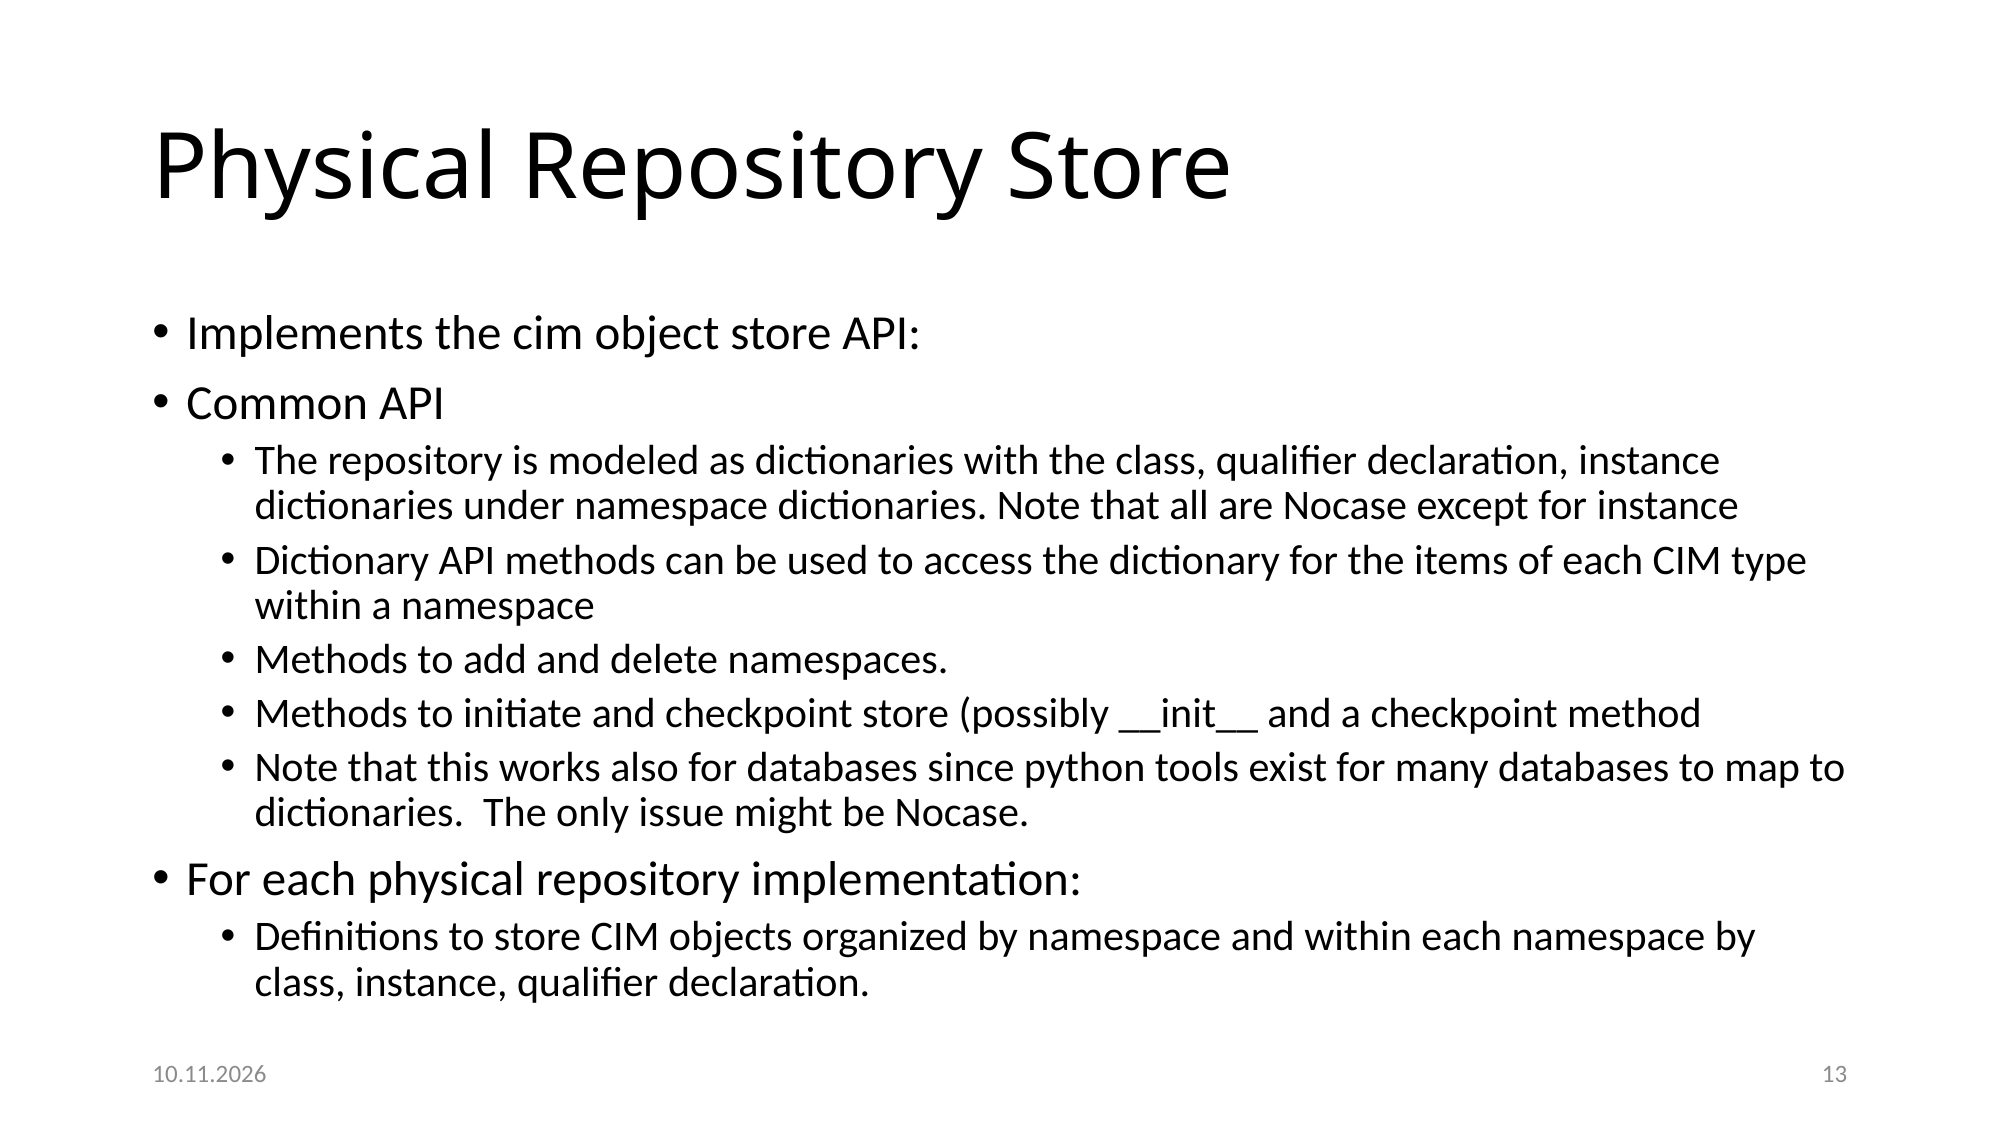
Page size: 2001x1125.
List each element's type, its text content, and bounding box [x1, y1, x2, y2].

slide_number 13 [1412, 1042, 1863, 1103]
list Implements the cim object store API: Common API The repository is modeled as dictionaries with the class, qualifier declaration, instance dictionaries under namespace dictionaries. Note that all are Nocase except for instance Dictionary API methods can be used to access the dictionary for the items of each CIM type within a namespace Methods to add and delete namespaces. Methods to initiate and checkpoint store (possibly __init__ and a checkpoint method Note that this works also for databases since python tools exist for many databases to map to dictionaries. The only issue might be Nocase. For each physical repository implementation: Definitions to store CIM objects organized by namespace and within each namespace by class, instance, qualifier declaration. [137, 299, 1863, 1014]
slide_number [137, 1042, 588, 1103]
title Physical Repository Store [137, 59, 1863, 278]
